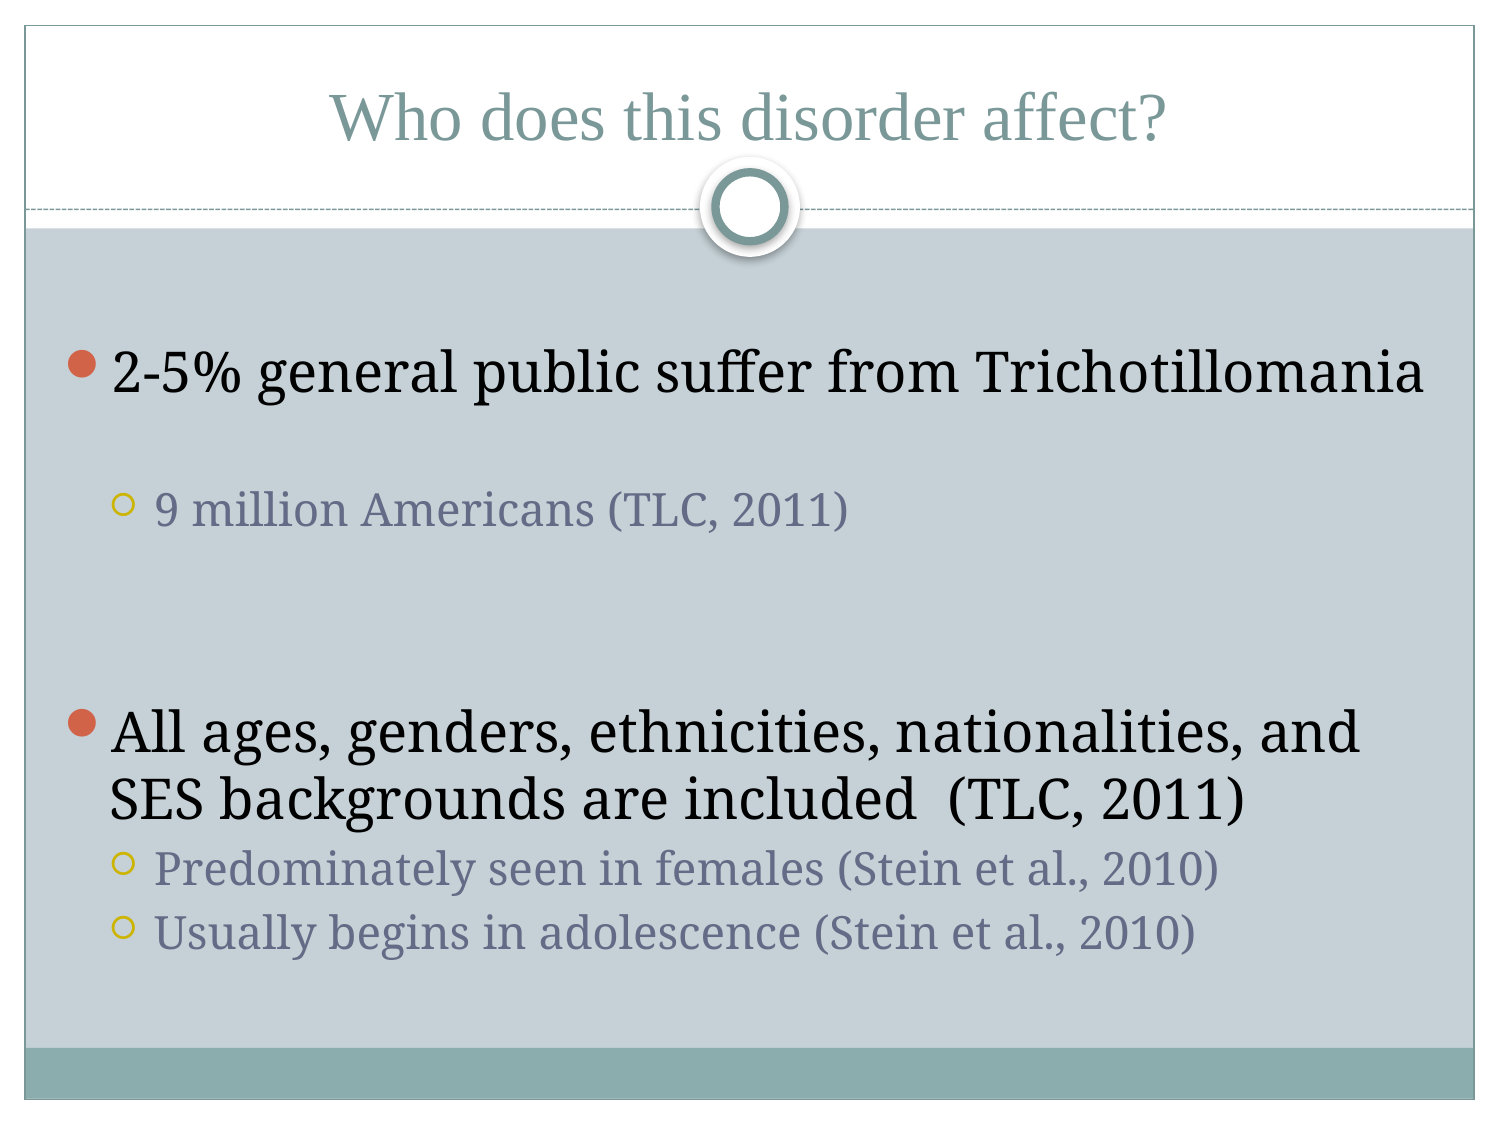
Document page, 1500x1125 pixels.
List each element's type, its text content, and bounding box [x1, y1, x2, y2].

list 2-5% general public suffer from Trichotillomania 9 million Americans (TLC, 2011) All ages, genders, ethnicities, nationalities, and SES backgrounds are included (TLC, 2011) Predominately seen in females (Stein et al., 2010) Usually begins in adolescence (Stein et al., 2010) [49, 250, 1445, 1001]
title Who does this disorder affect? [49, 37, 1450, 162]
